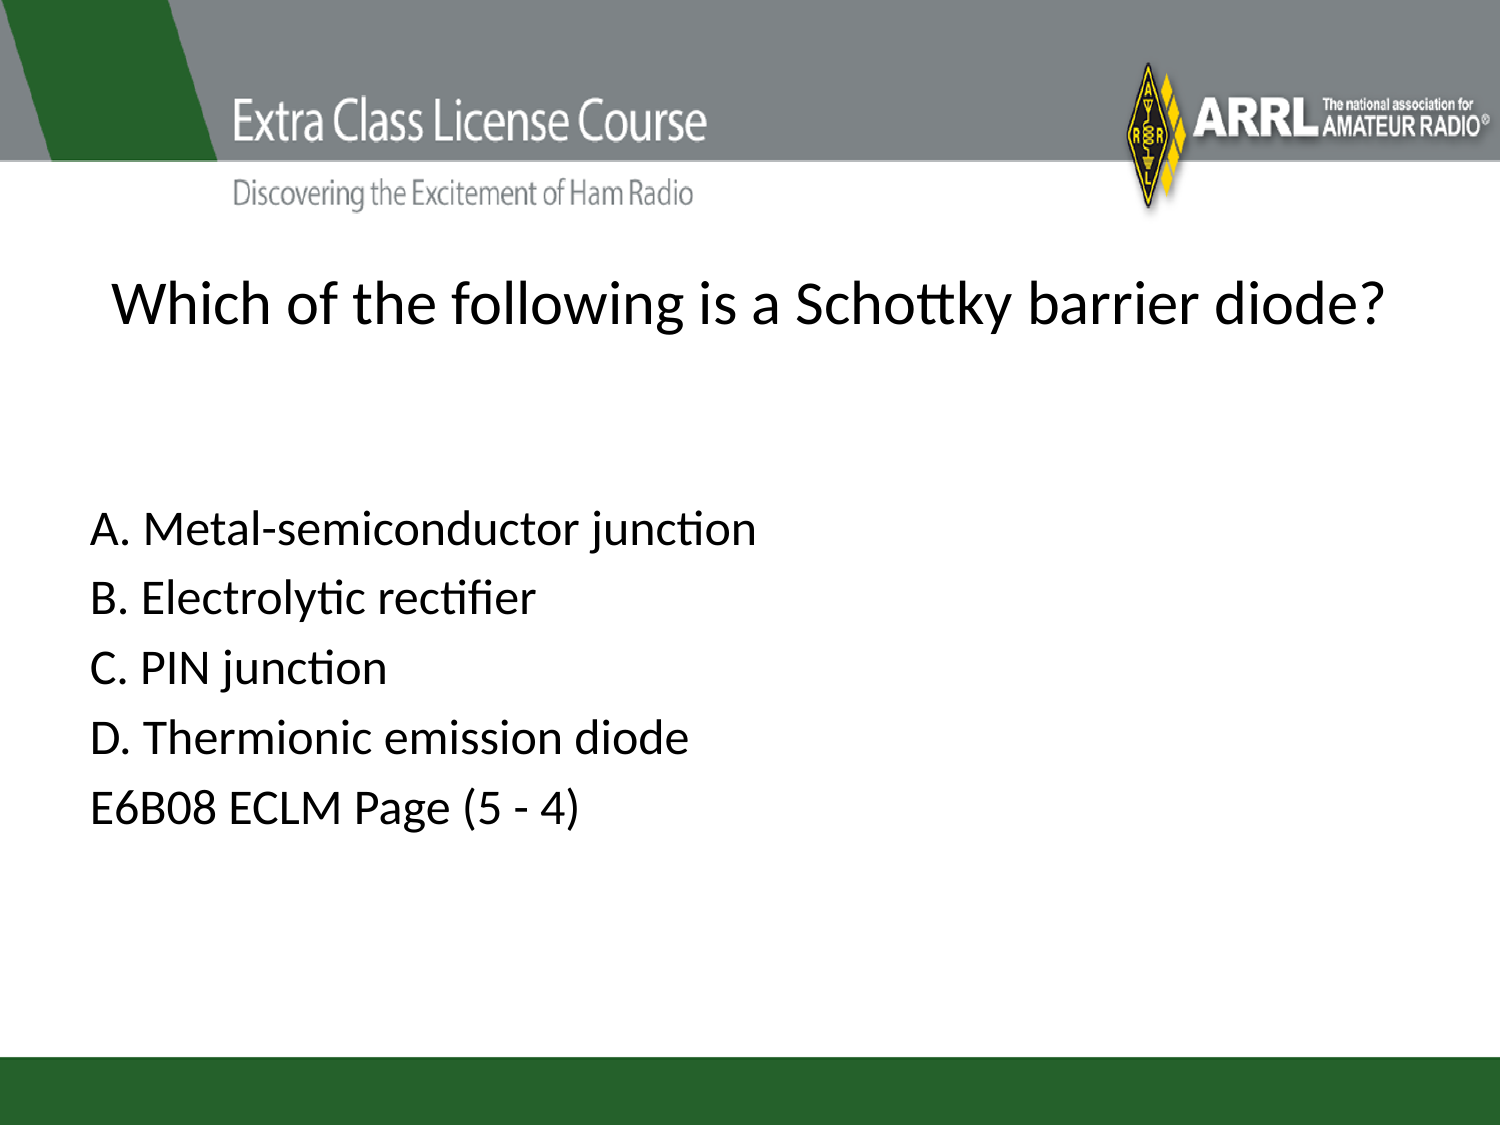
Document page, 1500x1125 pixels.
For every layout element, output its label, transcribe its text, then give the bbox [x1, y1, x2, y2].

title Which of the following is a Schottky barrier diode? [75, 254, 1425, 435]
list A. Metal-semiconductor junction B. Electrolytic rectifier C. PIN junction D. Thermionic emission diode E6B08 ECLM Page (5 - 4) [75, 487, 1425, 1005]
picture [0, 0, 1500, 1125]
